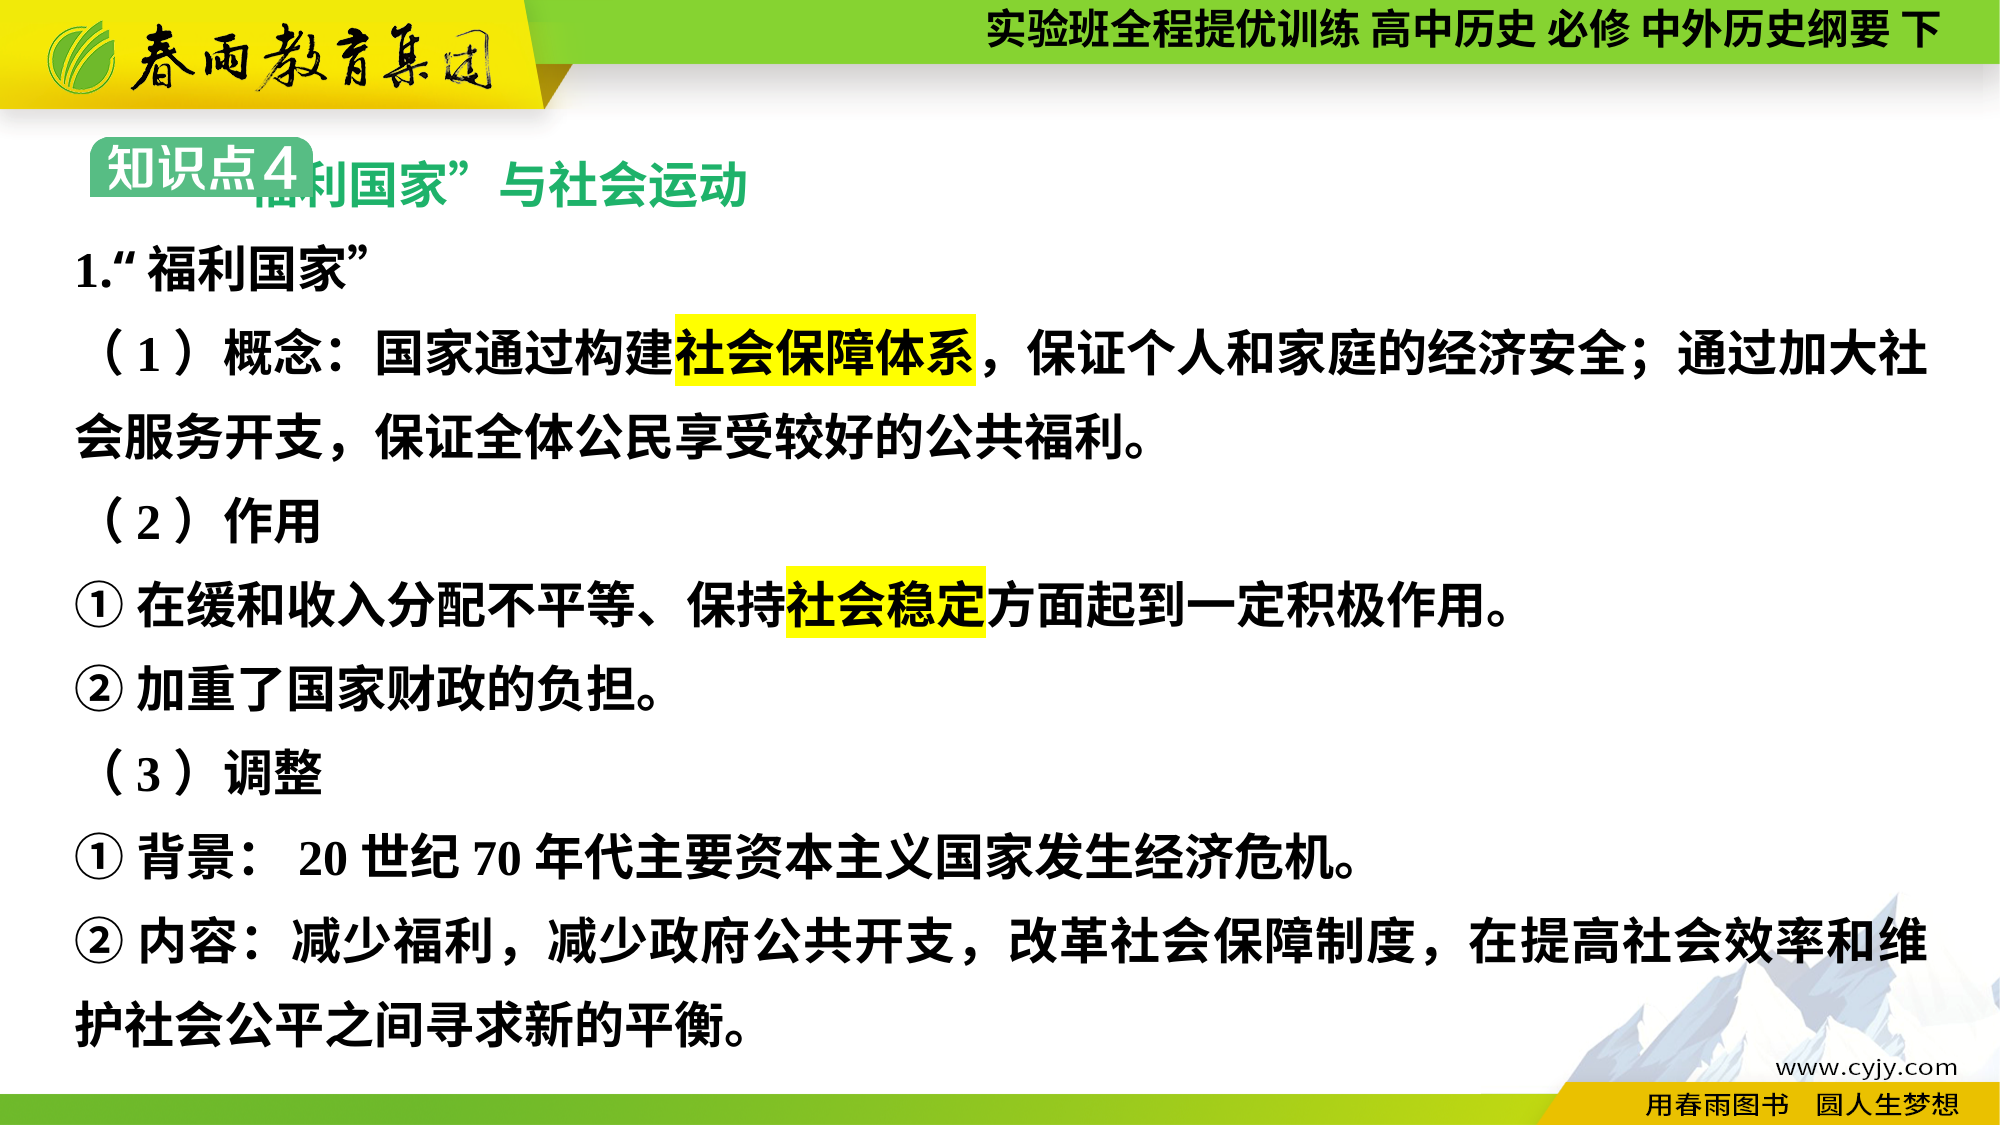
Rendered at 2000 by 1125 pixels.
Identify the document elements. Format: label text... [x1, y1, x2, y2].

list “福利国家”与社会运动 1.“福利国家” （1）概念：国家通过构建社会保障体系，保证个人和家庭的经济安全；通过加大社会服务开支，保证全体公民享受较好的公共福利。 （2）作用 ①在缓和收入分配不平等、保持社会稳定方面起到一定积极作用。 ②加重了国家财政的负担。 （3）调整 ①背景：20世纪70年代主要资本主义国家发生经济危机。 ②内容：减少福利，减少政府公共开支，改革社会保障制度，在提高社会效率和维护社会公平之间寻求新的平衡。 [59, 122, 1944, 1071]
picture [0, 0, 2000, 1125]
